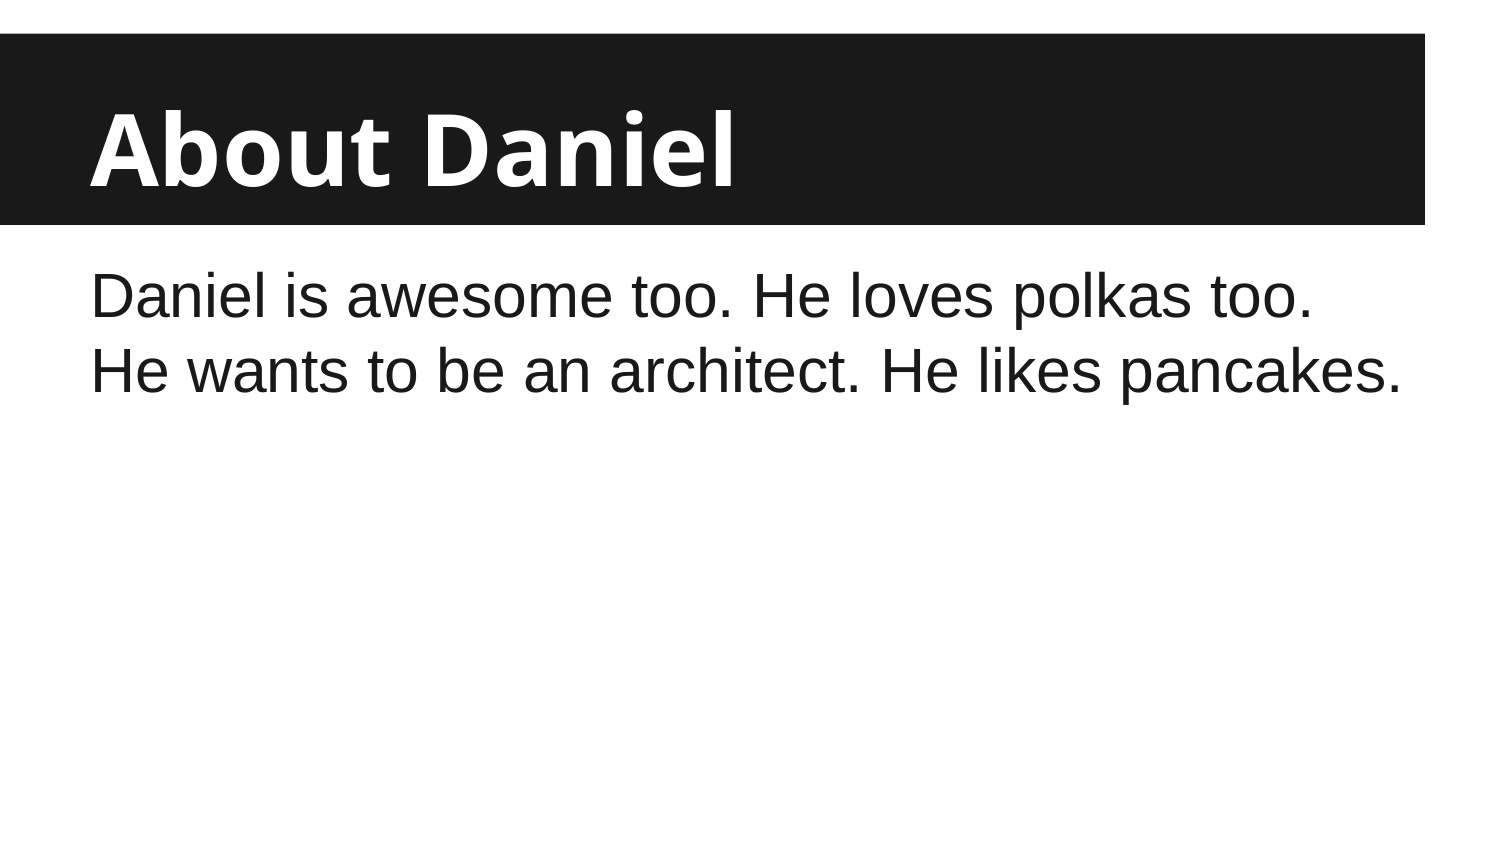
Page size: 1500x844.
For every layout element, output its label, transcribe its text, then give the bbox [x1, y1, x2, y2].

title About Daniel [75, 33, 1425, 221]
list Daniel is awesome too. He loves polkas too. He wants to be an architect. He likes pancakes. [75, 239, 1425, 808]
